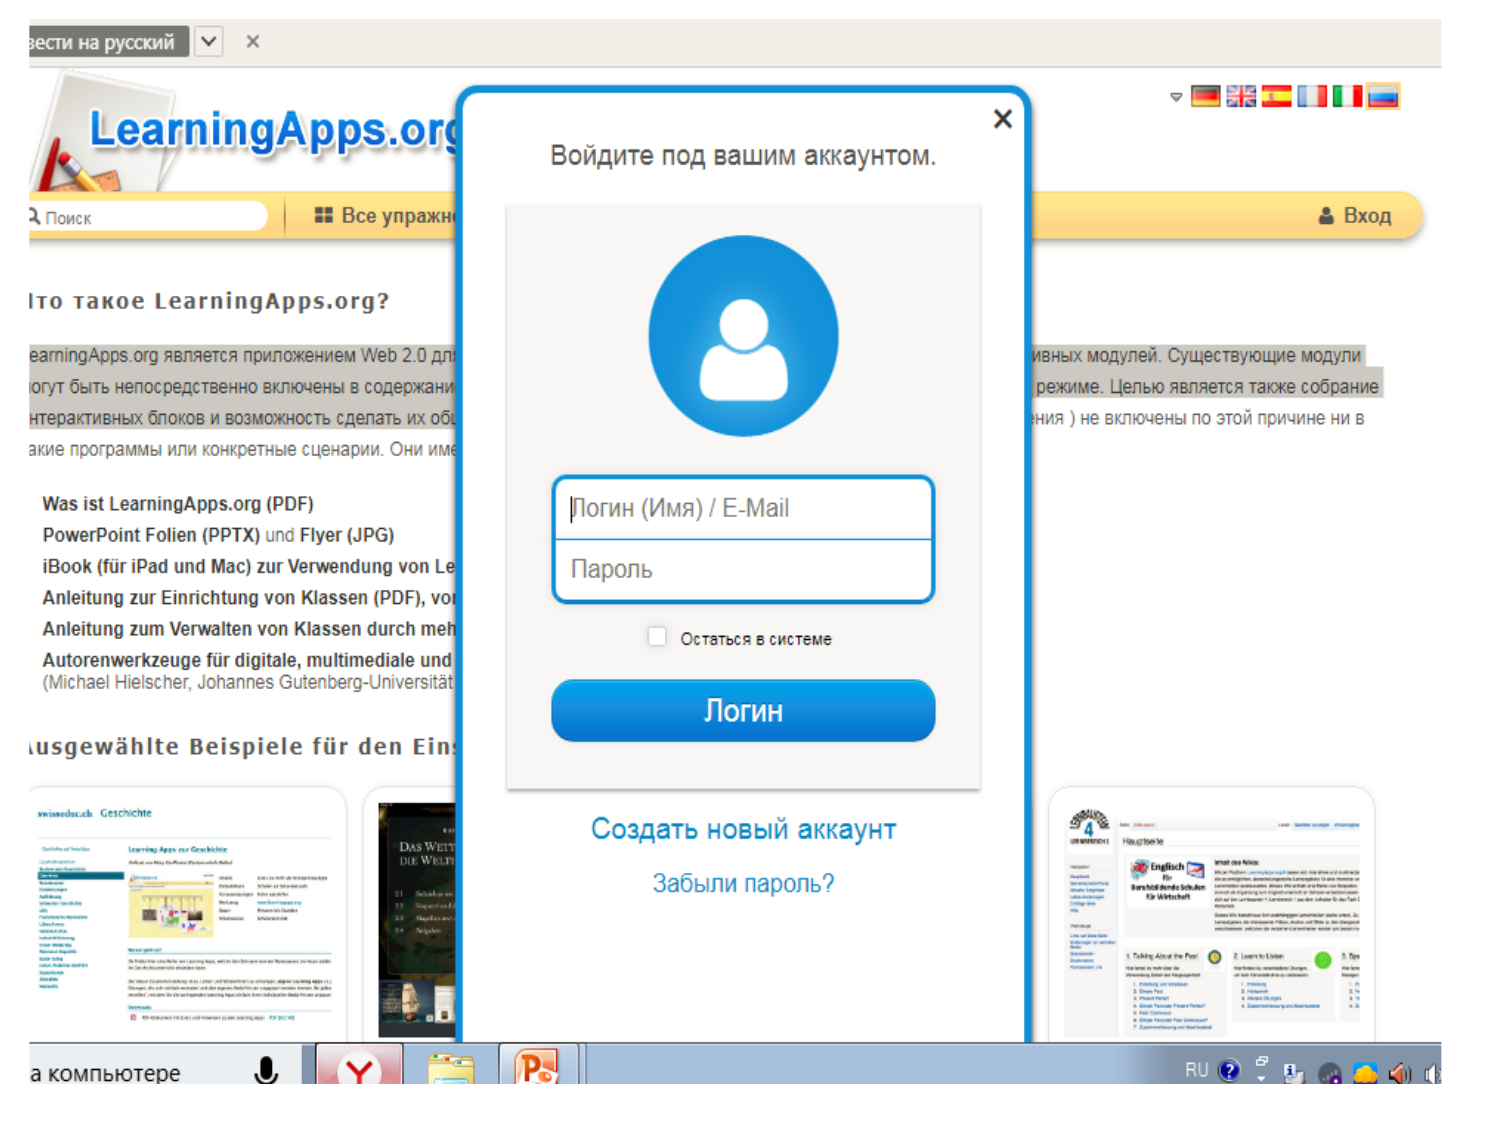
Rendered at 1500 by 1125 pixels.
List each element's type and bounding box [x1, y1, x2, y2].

picture [29, 18, 1442, 1084]
